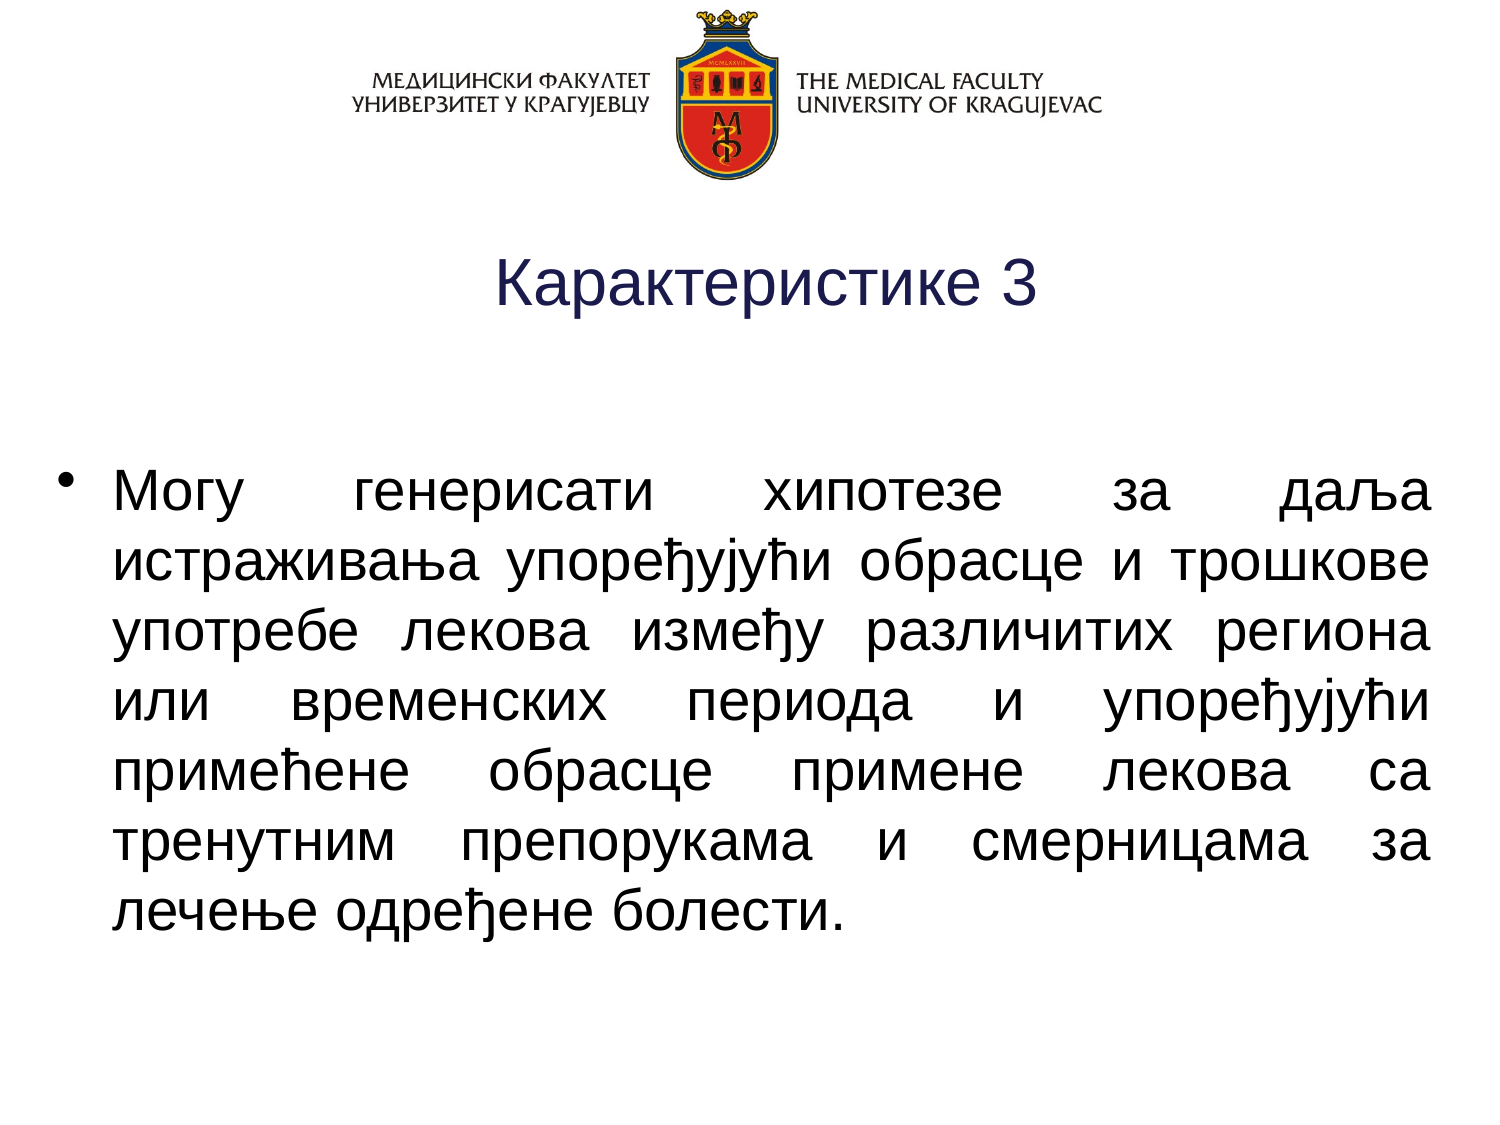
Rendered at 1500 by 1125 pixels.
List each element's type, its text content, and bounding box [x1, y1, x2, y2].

list Могу генерисати хипотезе за даља истраживања упоређујући обрасце и трошкове употребе лекова између различитих региона или временских периода и упоређујући примећене обрасце примене лекова са тренутним препорукама и смерницама за лечење одређене болести. [41, 444, 1448, 1083]
picture [328, 0, 1125, 148]
title Карактеристике 3 [74, 148, 1459, 408]
